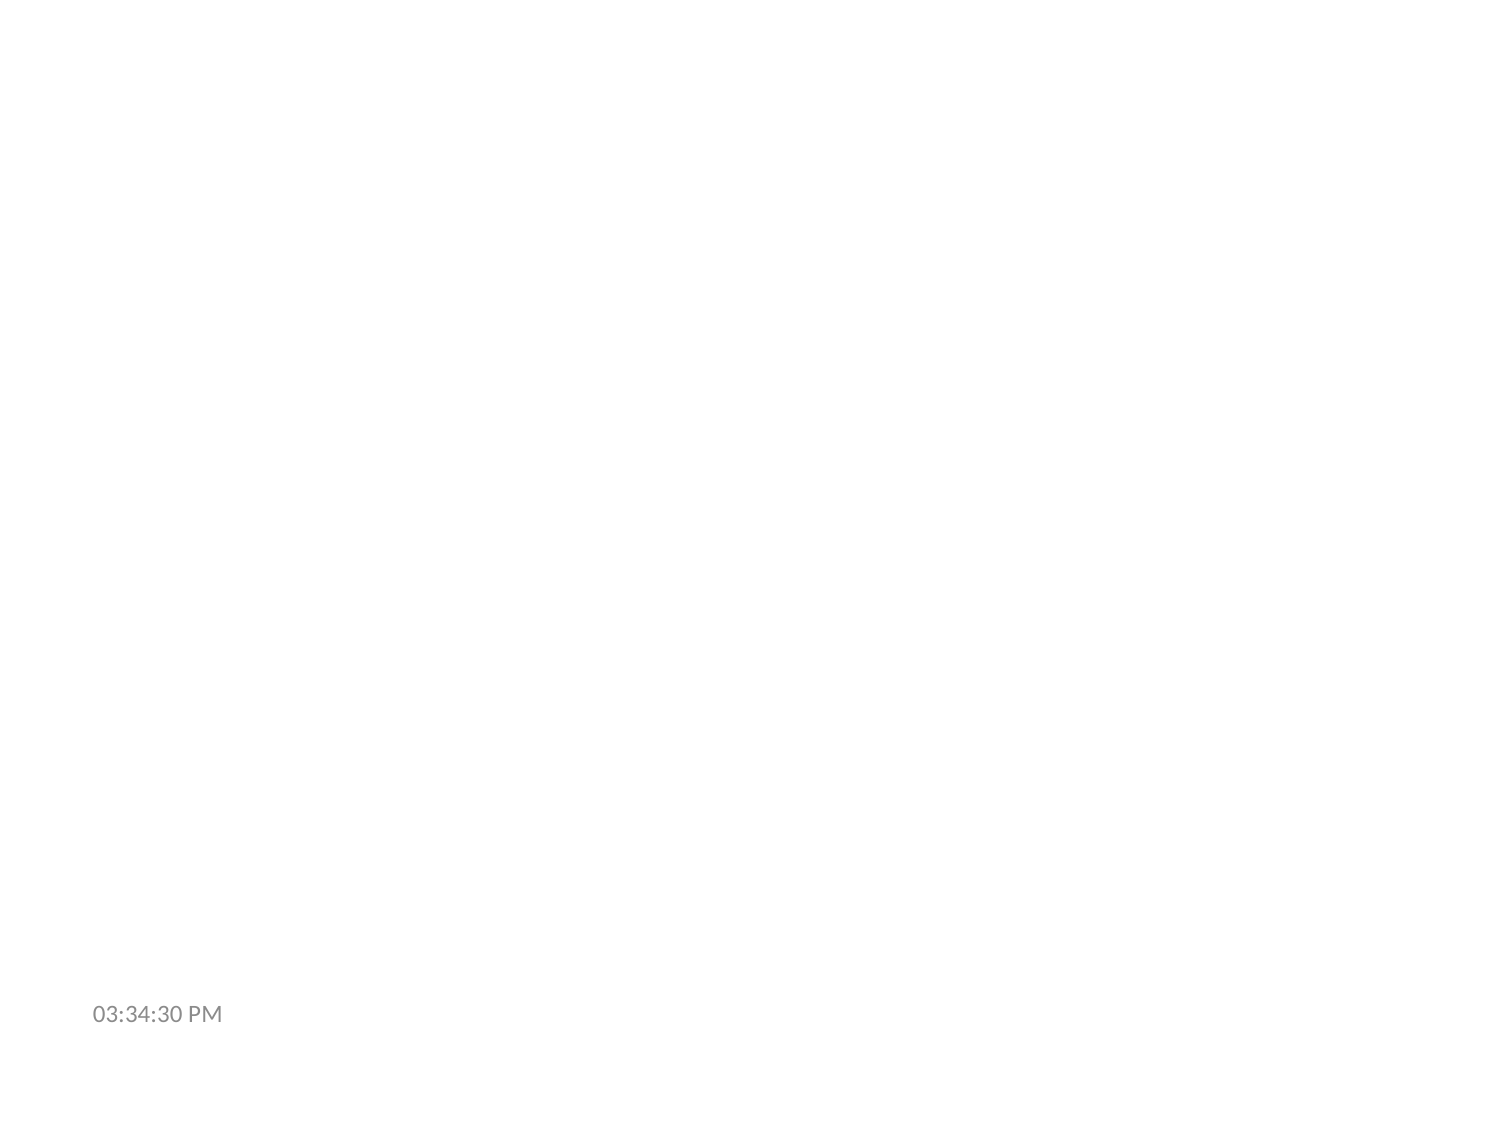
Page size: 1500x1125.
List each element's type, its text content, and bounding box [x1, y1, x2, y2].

text_box 3:35:09 PM [77, 982, 428, 1043]
